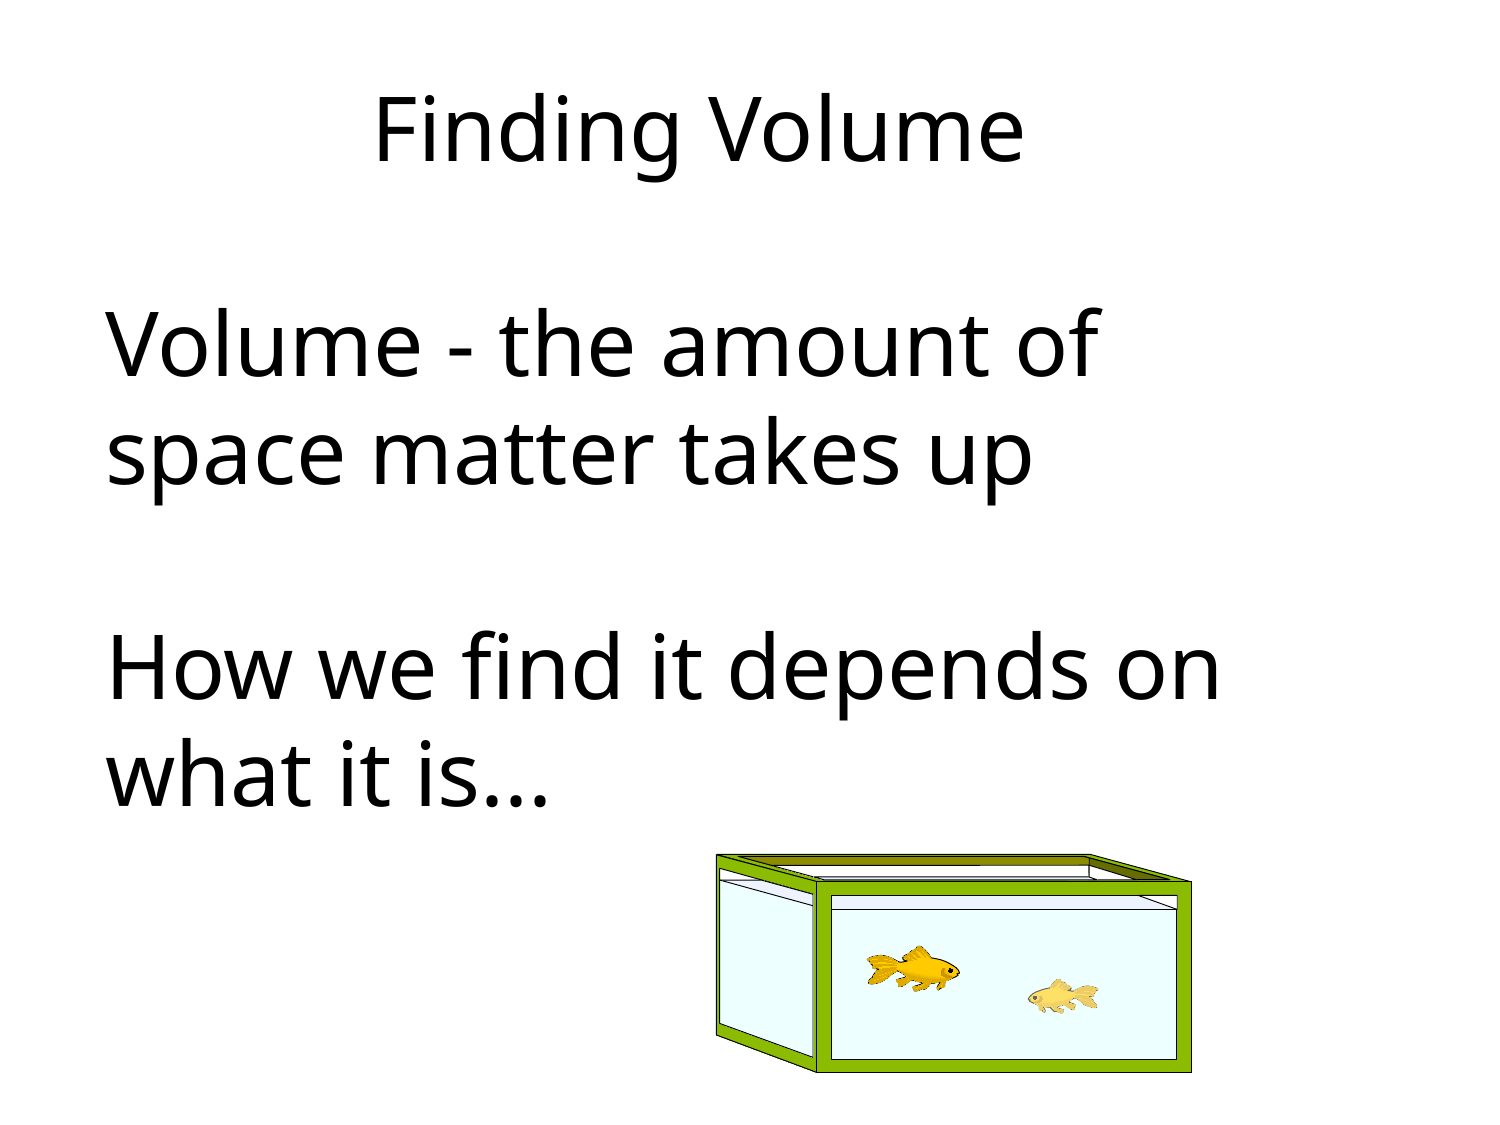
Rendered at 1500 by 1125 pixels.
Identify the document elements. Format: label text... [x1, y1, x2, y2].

text_box Finding Volume Volume - the amount of space matter takes up How we find it depends on what it is... [91, 65, 1307, 832]
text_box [716, 854, 1192, 1074]
